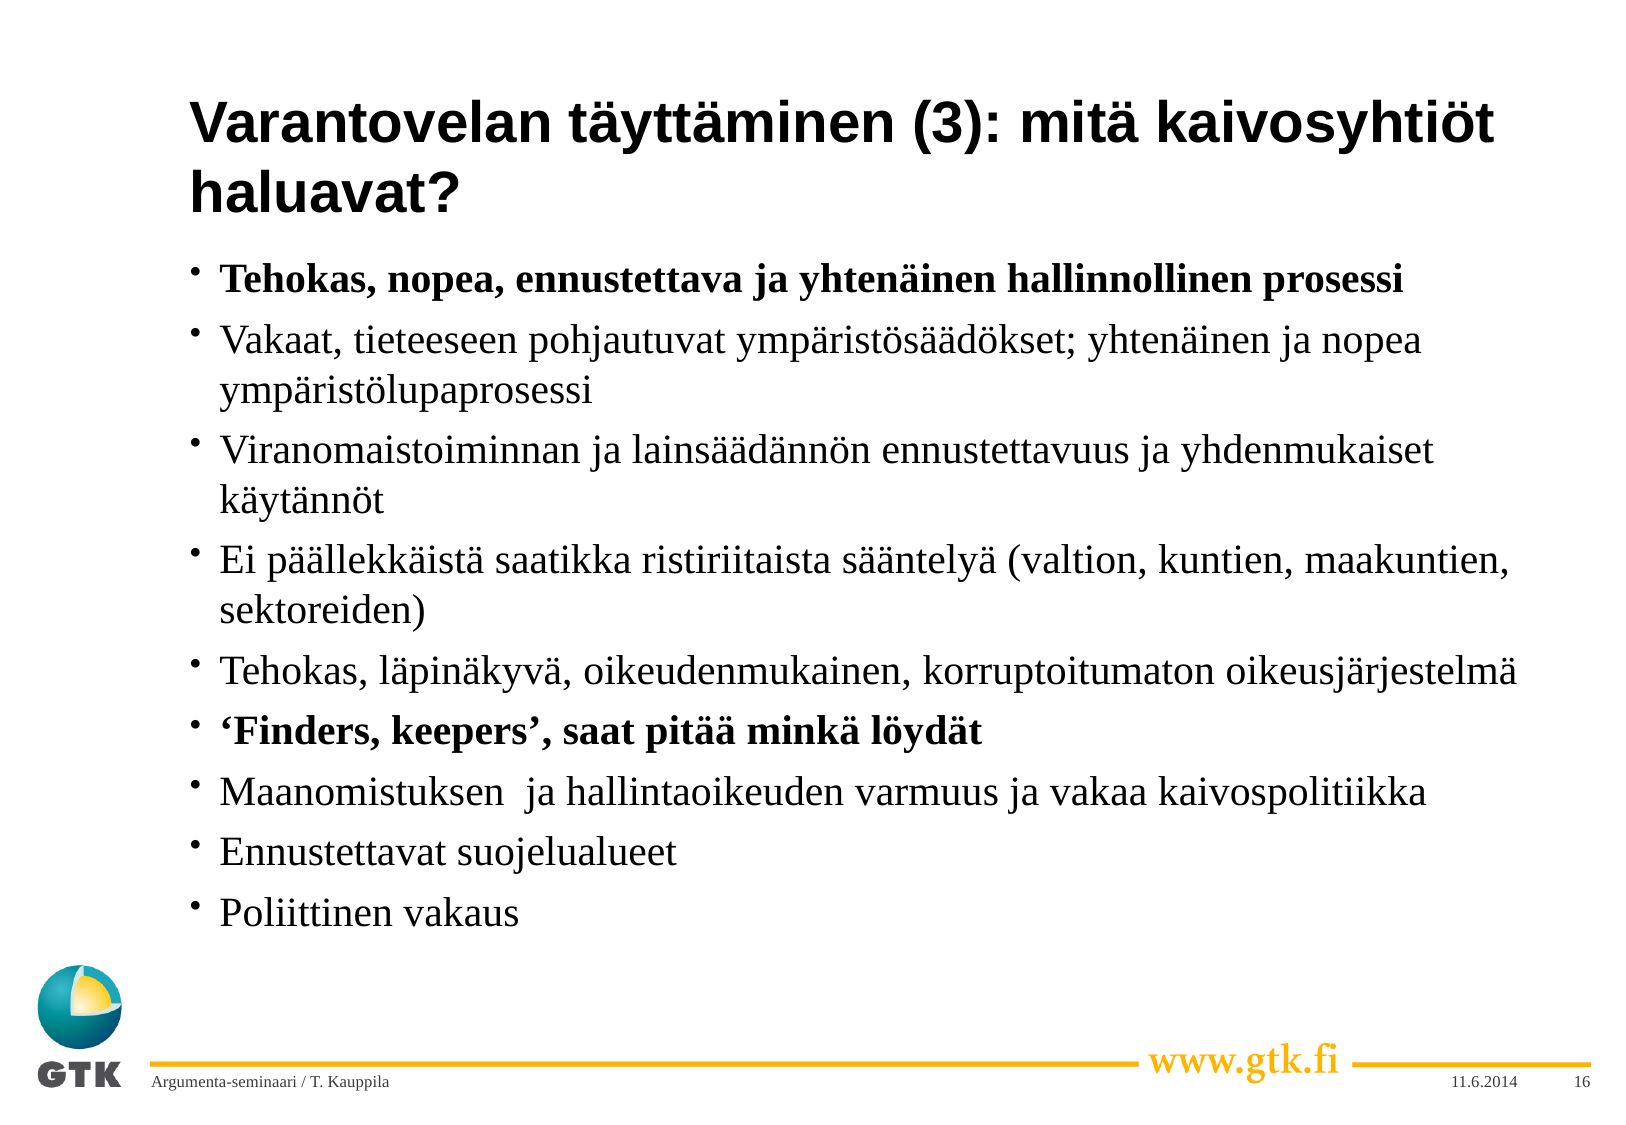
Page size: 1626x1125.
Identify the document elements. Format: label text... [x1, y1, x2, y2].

picture [142, 1032, 1601, 1092]
footer Argumenta-seminaari / T. Kauppila [135, 1069, 1144, 1093]
slide_number 16 [1533, 1069, 1606, 1093]
list Tehokas, nopea, ennustettava ja yhtenäinen hallinnollinen prosessi Vakaat, tieteeseen pohjautuvat ympäristösäädökset; yhtenäinen ja nopea ympäristölupaprosessi Viranomaistoiminnan ja lainsäädännön ennustettavuus ja yhdenmukaiset käytännöt Ei päällekkäistä saatikka ristiriitaista sääntelyä (valtion, kuntien, maakuntien, sektoreiden) Tehokas, läpinäkyvä, oikeudenmukainen, korruptoitumaton oikeusjärjestelmä ‘Finders, keepers’, saat pitää minkä löydät Maanomistuksen ja hallintaoikeuden varmuus ja vakaa kaivospolitiikka Ennustettavat suojelualueet Poliittinen vakaus [174, 243, 1569, 1000]
title Varantovelan täyttäminen (3): mitä kaivosyhtiöt haluavat? [174, 31, 1569, 232]
picture [31, 952, 128, 1094]
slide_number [1344, 1069, 1533, 1093]
